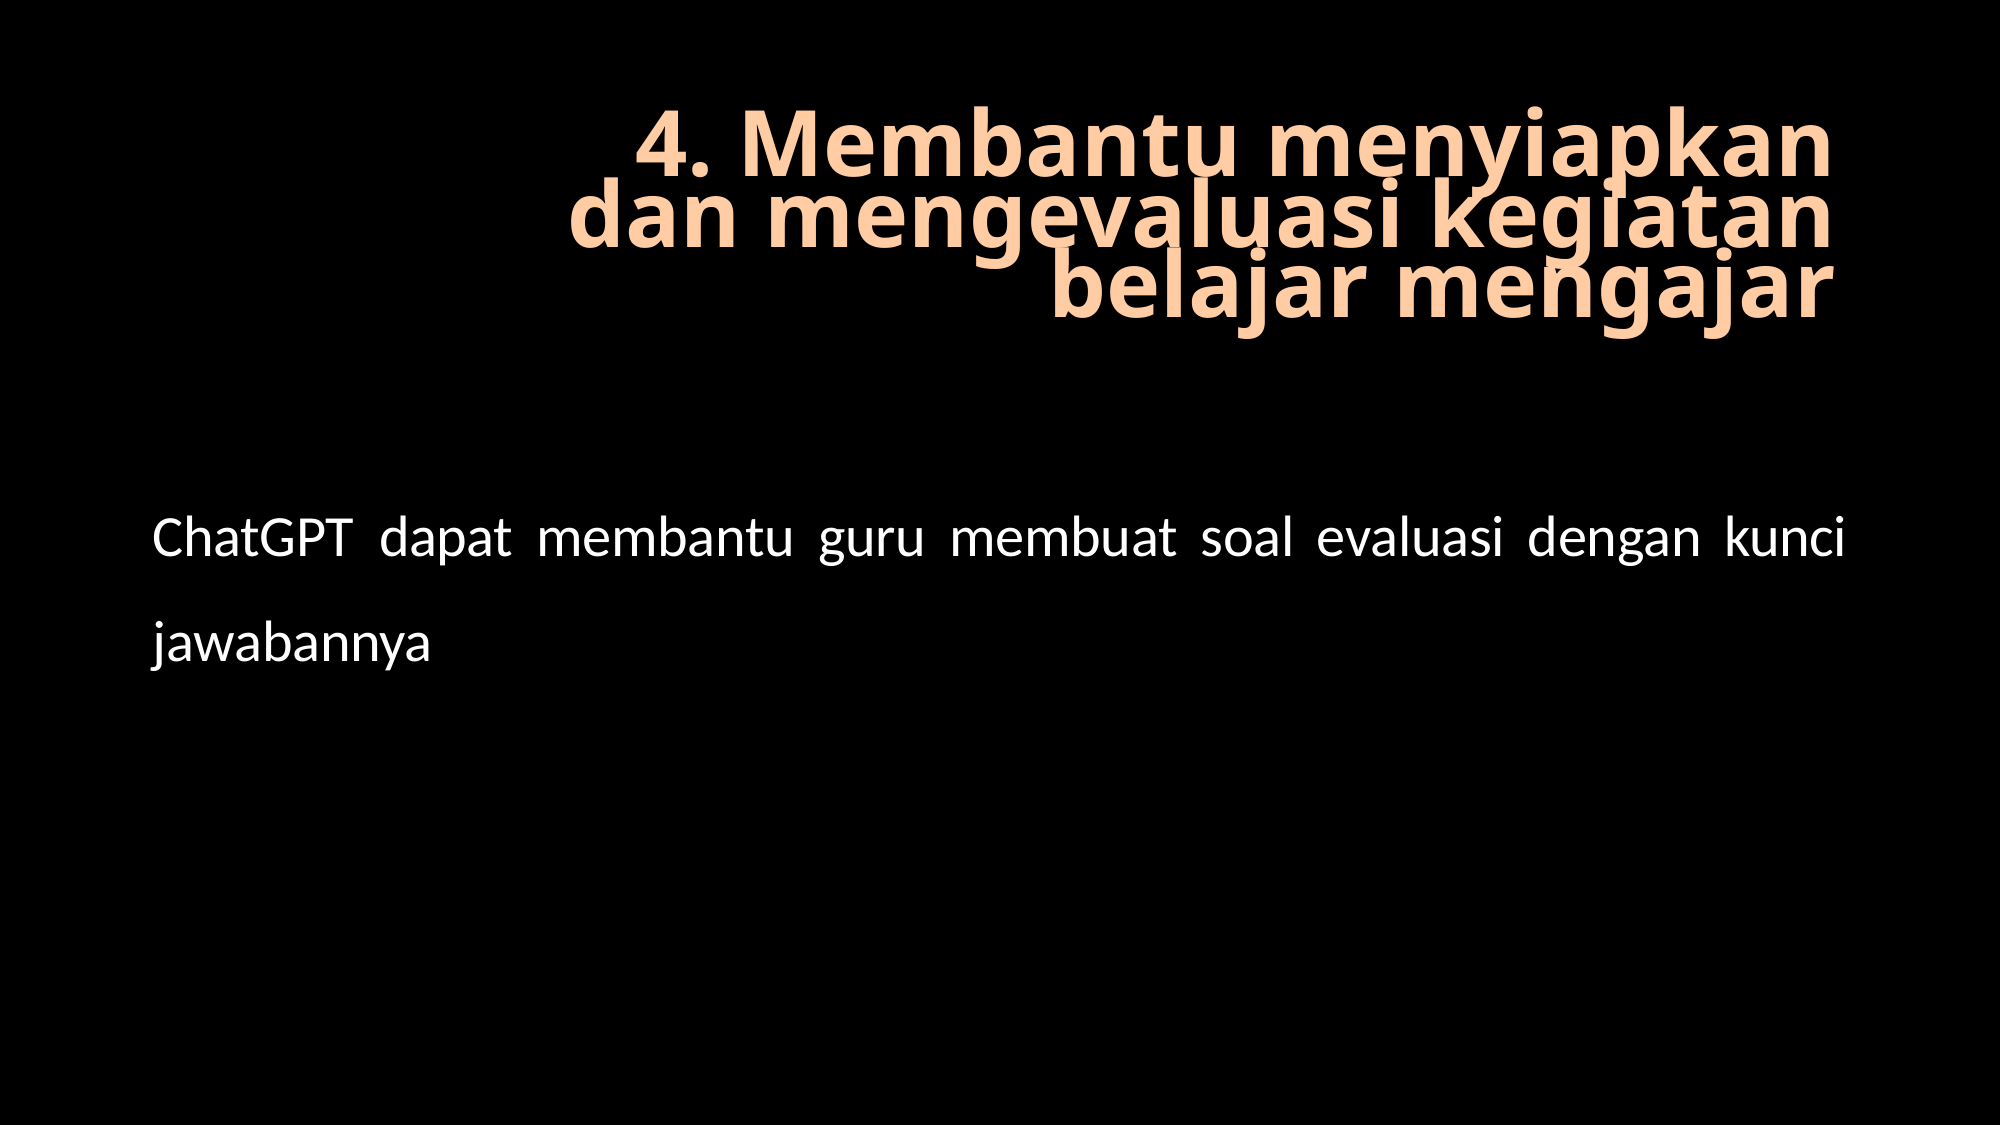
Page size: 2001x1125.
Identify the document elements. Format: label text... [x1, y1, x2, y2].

text_box 4. Membantu menyiapkan dan mengevaluasi kegiatan belajar mengajar [450, 112, 1838, 336]
text_box ChatGPT dapat membantu guru membuat soal evaluasi dengan kunci jawabannya [150, 460, 1850, 673]
